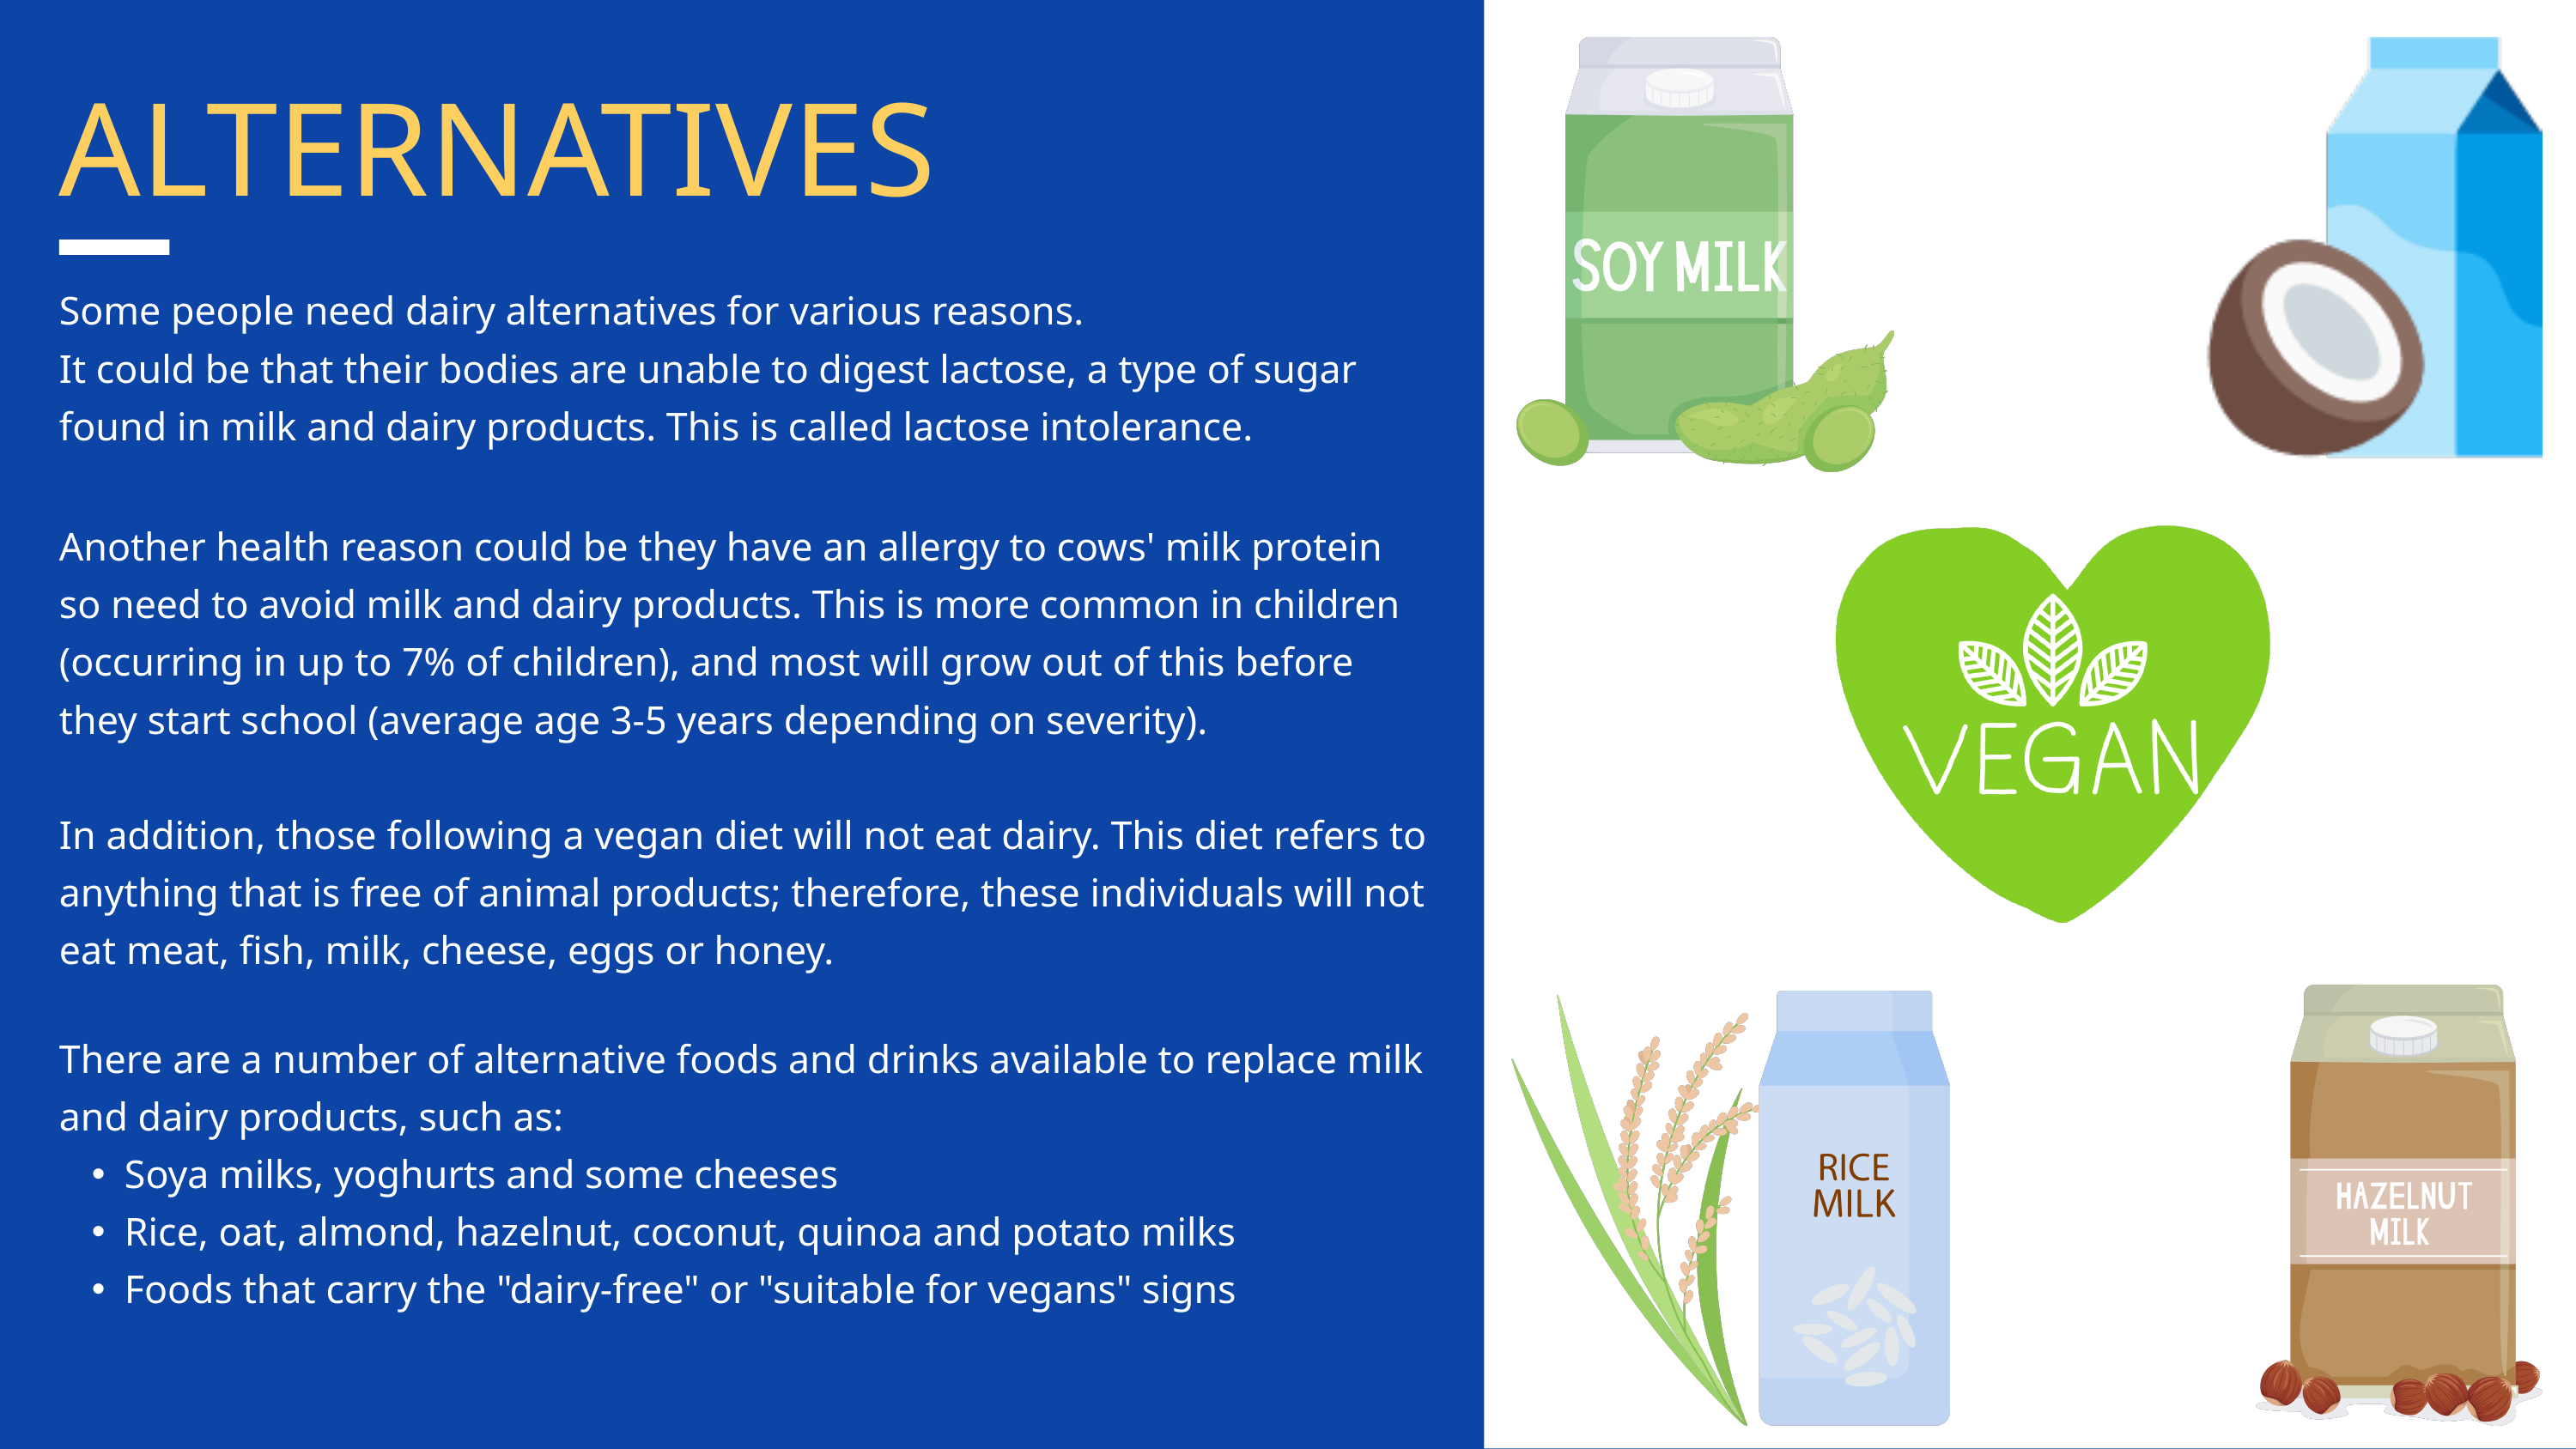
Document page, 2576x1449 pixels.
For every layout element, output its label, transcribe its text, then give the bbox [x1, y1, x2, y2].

text_box [58, 239, 170, 255]
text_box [1484, 0, 2576, 1449]
text_box ALTERNATIVES [58, 67, 1288, 222]
text_box Some people need dairy alternatives for various reasons. It could be that their bodies are unable to digest lactose, a type of sugar found in milk and dairy products. This is called lactose intolerance. Another health reason could be they have an allergy to cows' milk protein so need to avoid milk and dairy products. This is more common in children (occurring in up to 7% of children), and most will grow out of this before they start school (average age 3-5 years depending on severity). In addition, those following a vegan diet will not eat dairy. This diet refers to anything that is free of animal products; therefore, these individuals will not eat meat, fish, milk, cheese, eggs or honey. There are a number of alternative foods and drinks available to replace milk and dairy products, such as: Soya milks, yoghurts and some cheeses Rice, oat, almond, hazelnut, coconut, quinoa and potato milks Foods that carry the "dairy-free" or "suitable for vegans" signs [58, 275, 1436, 1312]
